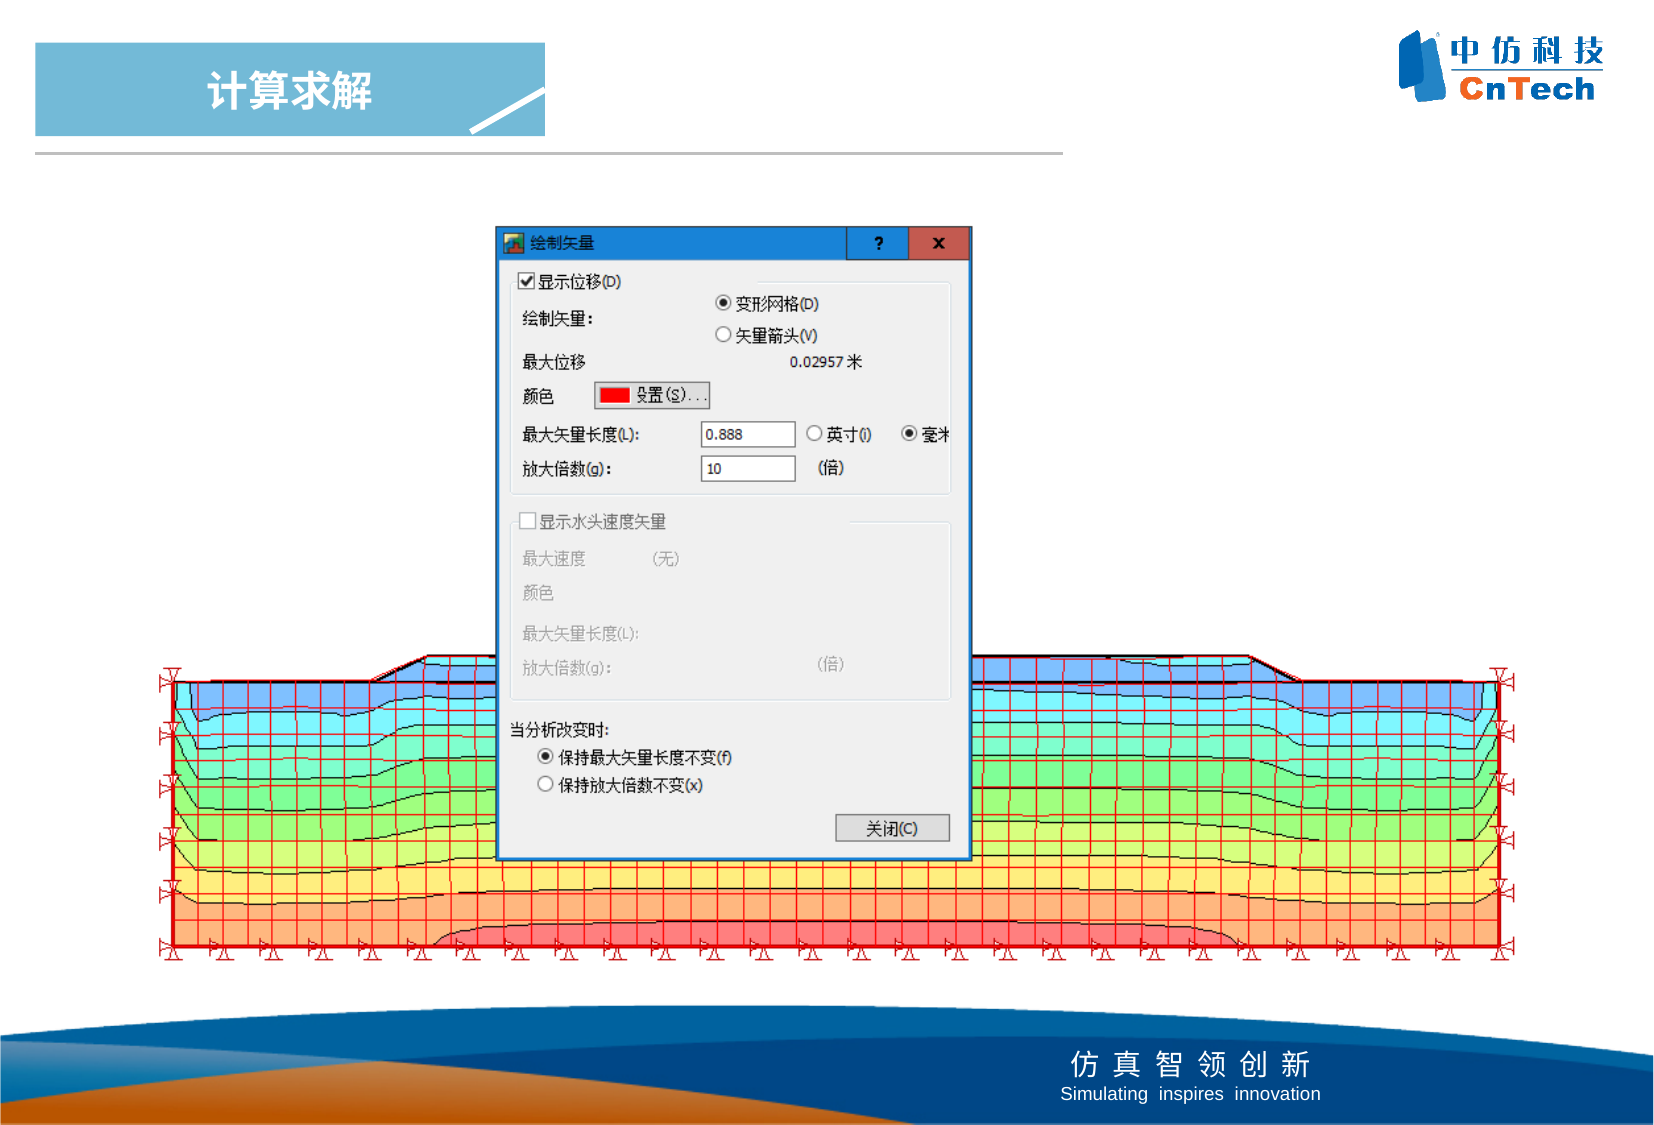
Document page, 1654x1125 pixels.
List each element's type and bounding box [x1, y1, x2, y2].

picture [0, 0, 1654, 1125]
text_box [35, 42, 1064, 154]
